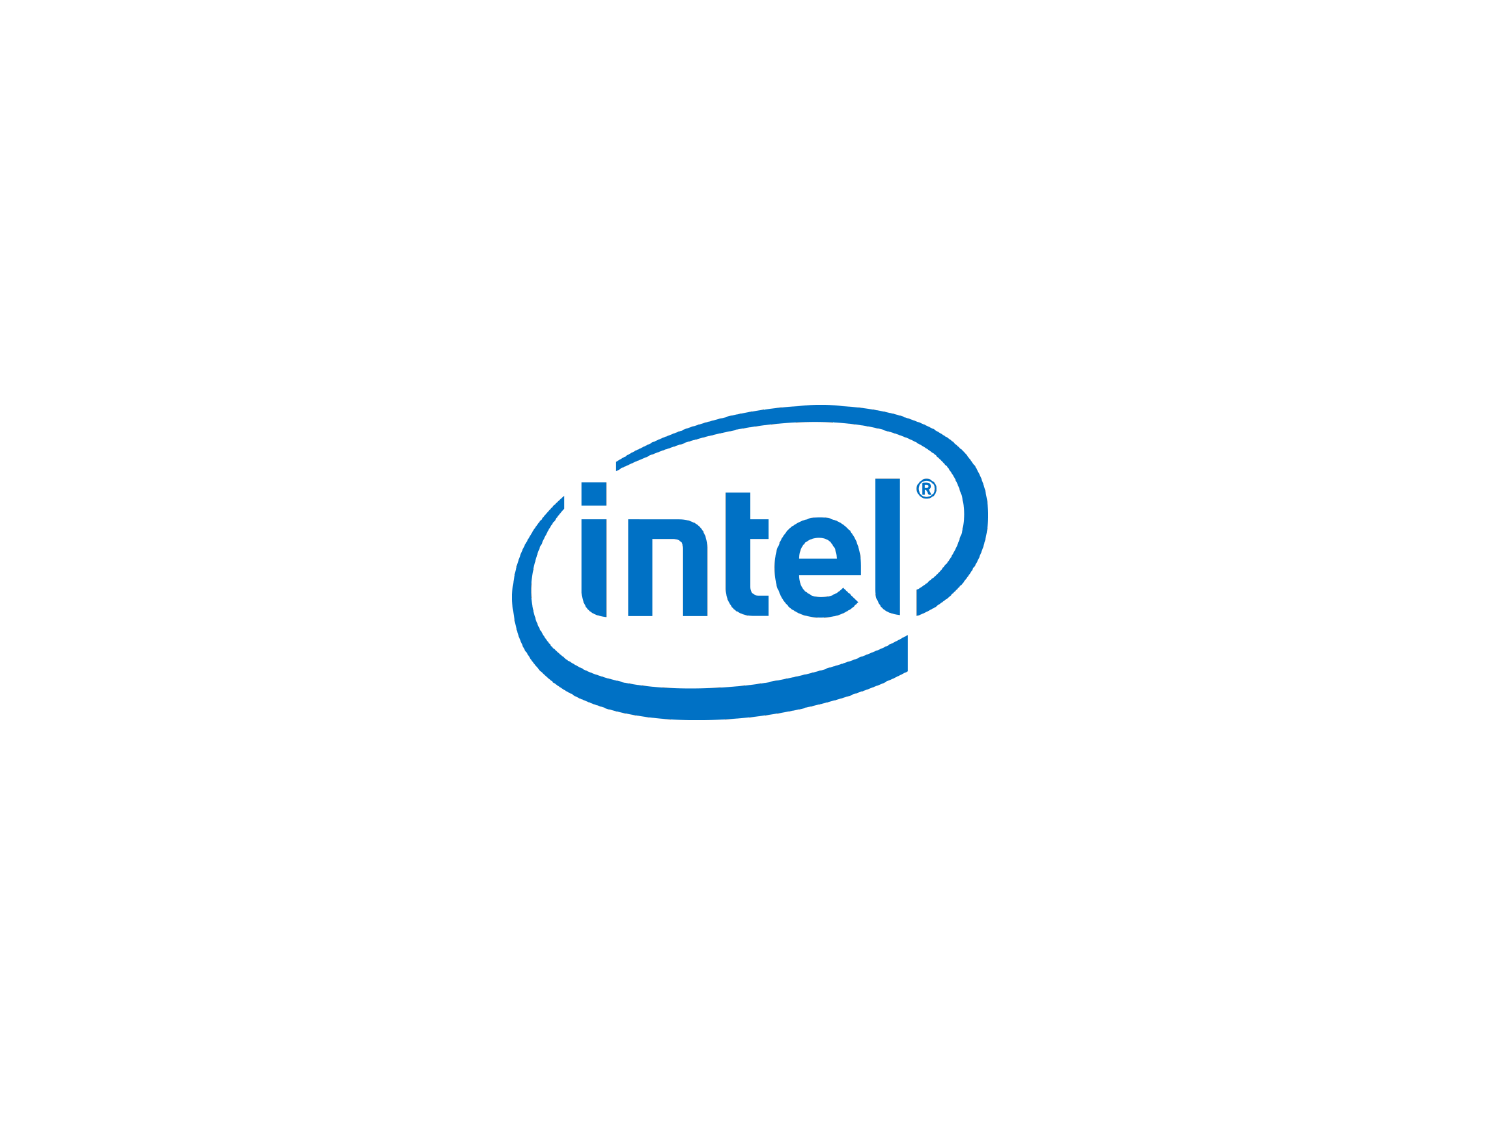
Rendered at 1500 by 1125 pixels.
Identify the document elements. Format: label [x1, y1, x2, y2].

picture [512, 405, 988, 720]
